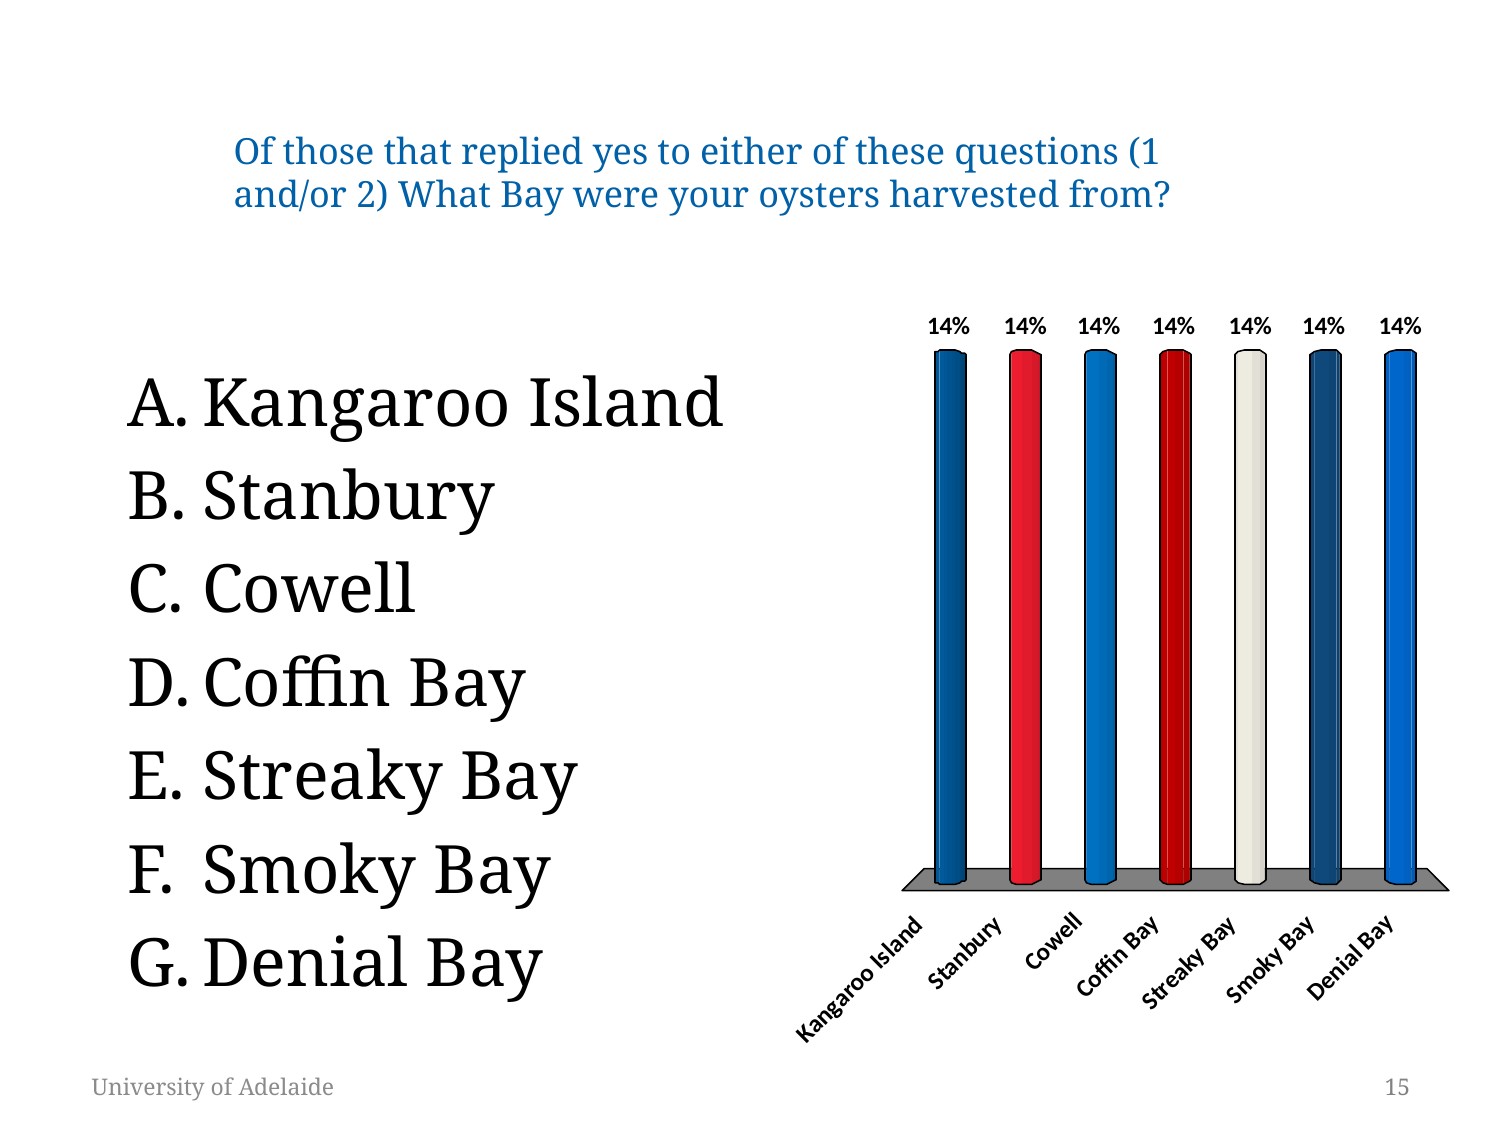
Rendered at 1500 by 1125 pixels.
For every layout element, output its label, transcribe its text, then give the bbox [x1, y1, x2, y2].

list Kangaroo Island Stanbury Cowell Coffin Bay Streaky Bay Smoky Bay Denial Bay [112, 351, 734, 1047]
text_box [739, 262, 1490, 1107]
footer University of Adelaide [76, 1057, 552, 1118]
title Of those that replied yes to either of these questions (1 and/or 2) What Bay were your oysters harvested from? [218, 101, 1236, 242]
